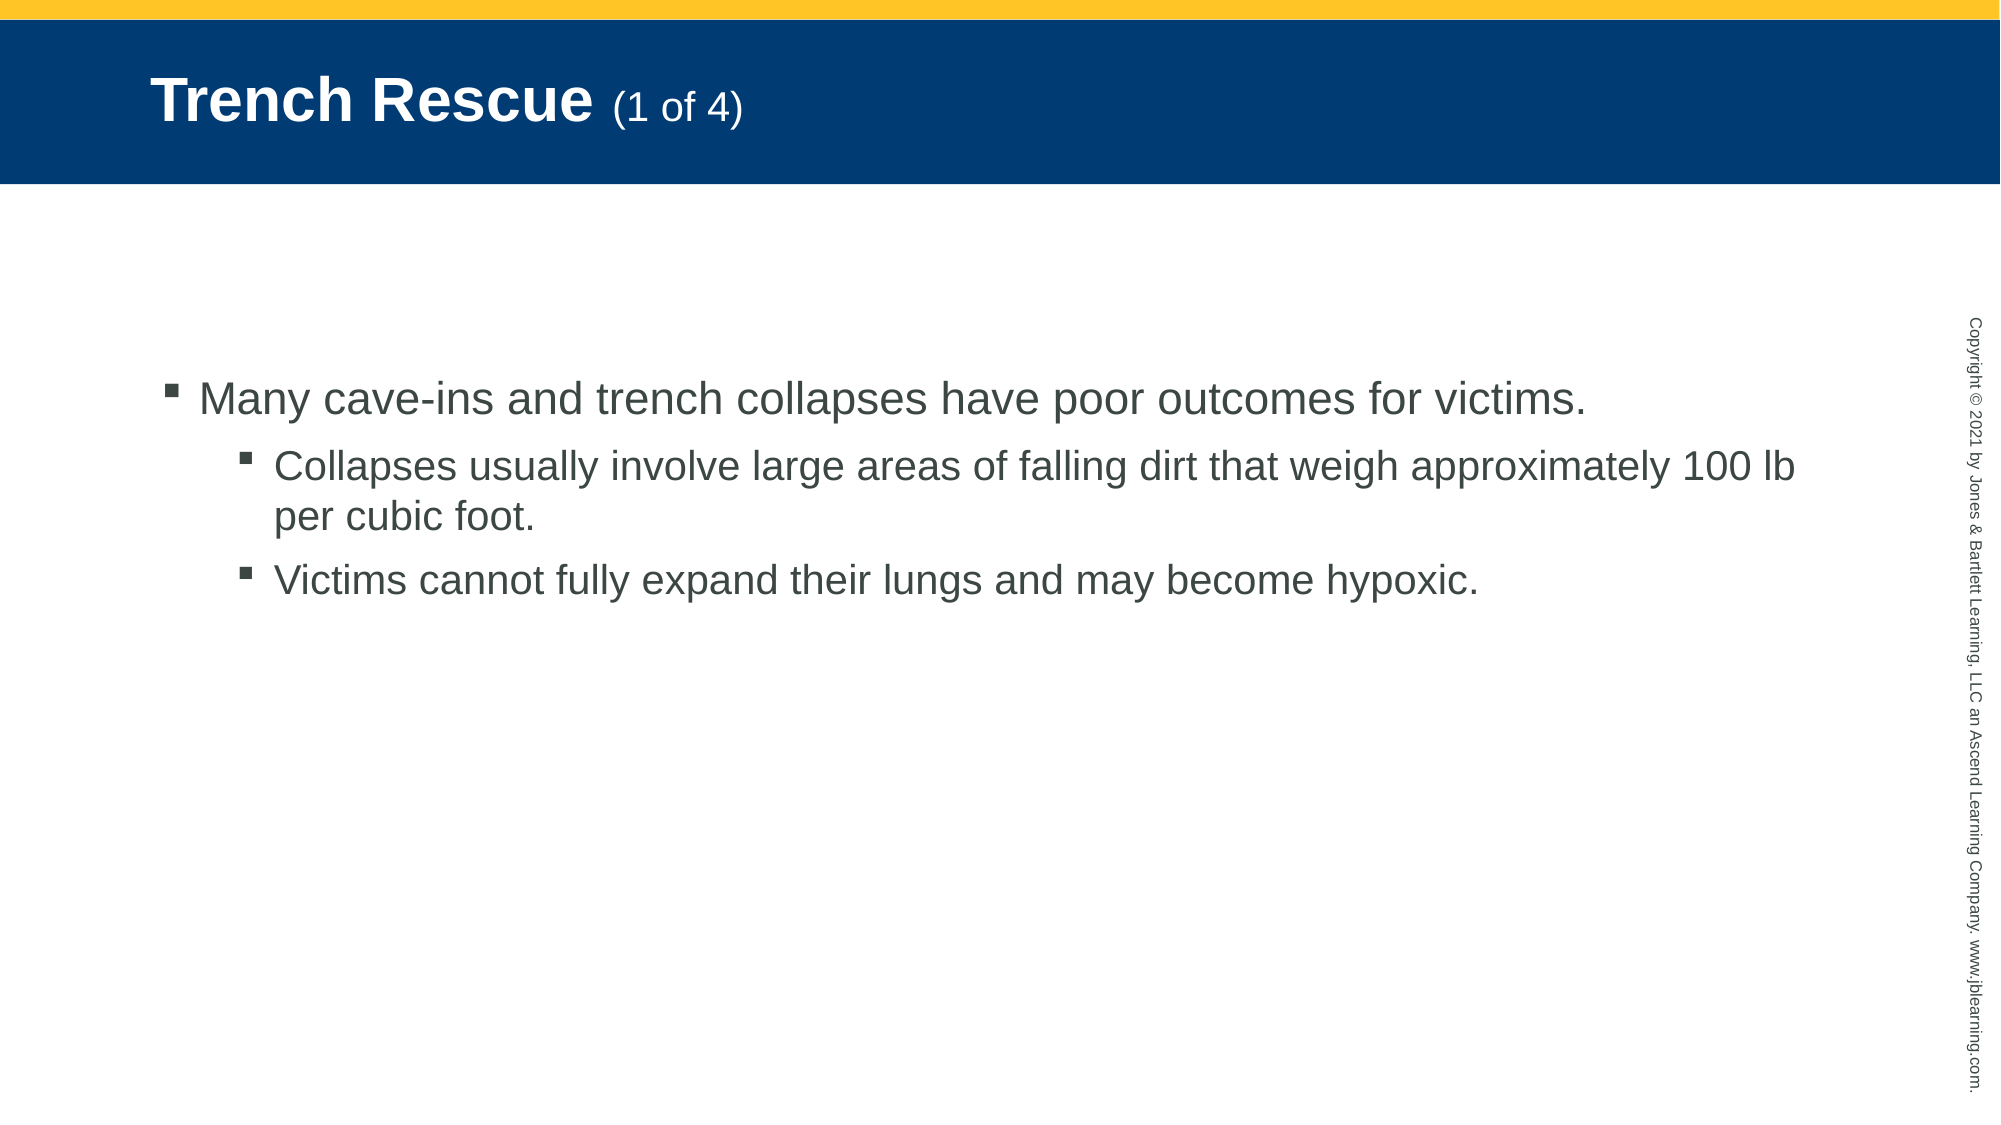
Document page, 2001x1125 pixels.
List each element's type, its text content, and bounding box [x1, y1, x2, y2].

title Trench Rescue (1 of 4) [0, 19, 2000, 185]
list Many cave-ins and trench collapses have poor outcomes for victims. Collapses usually involve large areas of falling dirt that weigh approximately 100 lb per cubic foot. Victims cannot fully expand their lungs and may become hypoxic. [146, 361, 1859, 1016]
